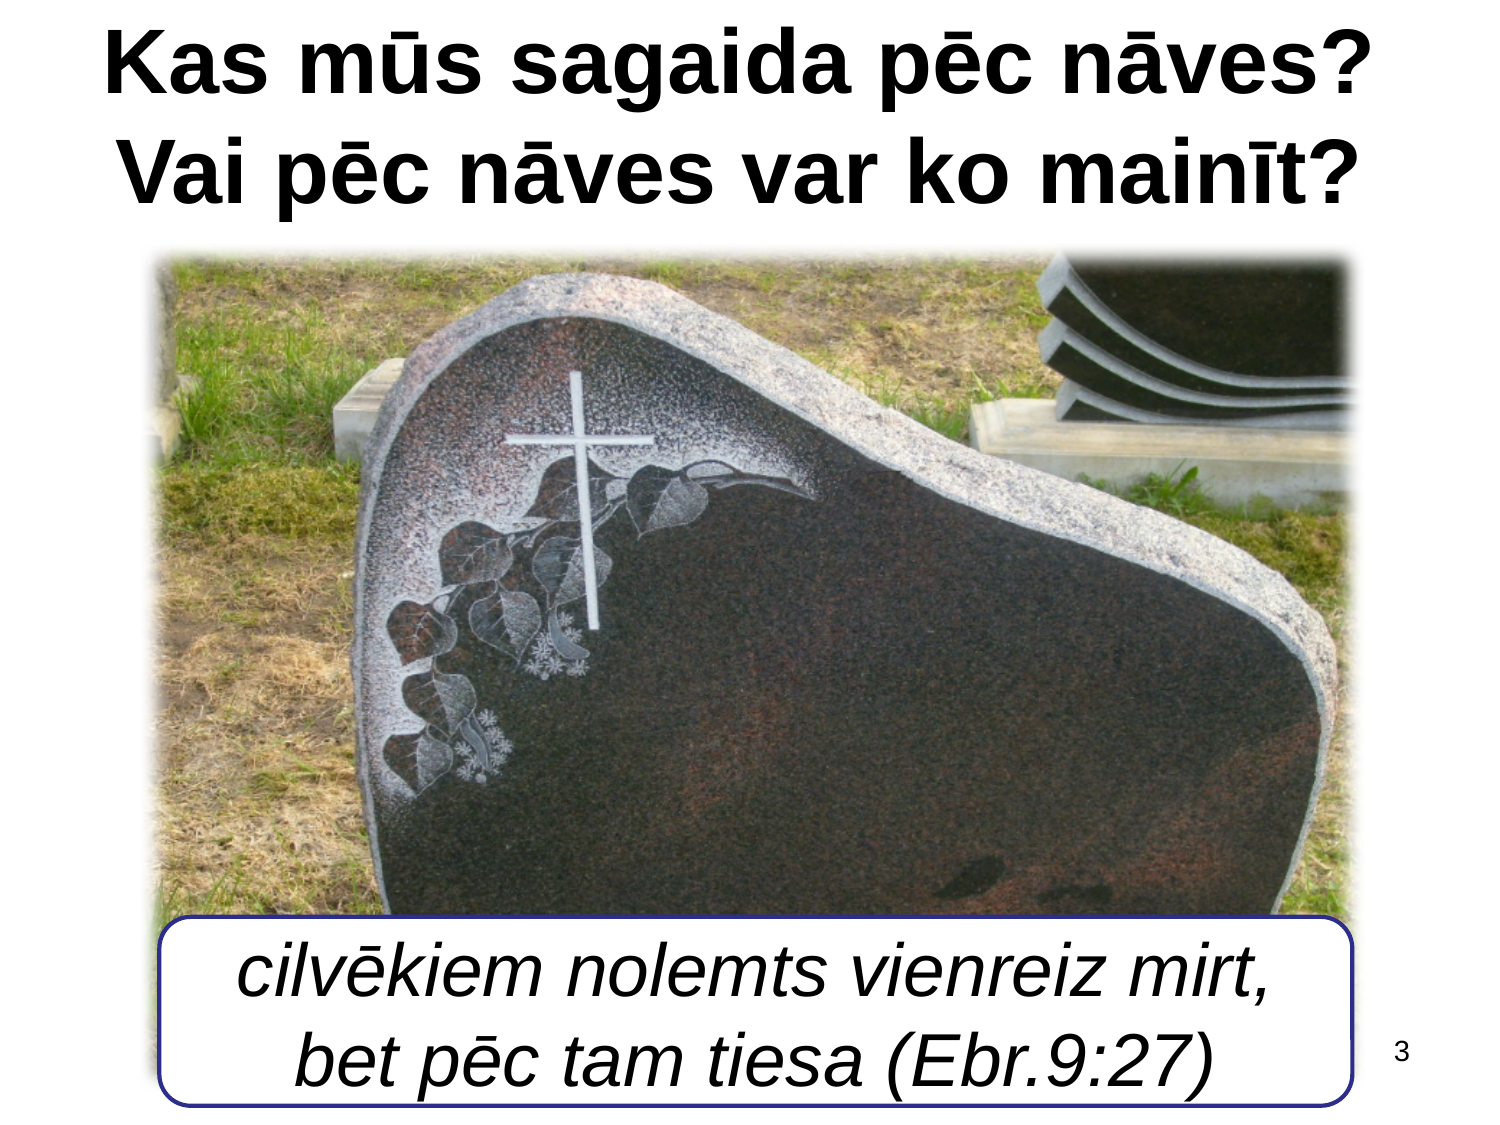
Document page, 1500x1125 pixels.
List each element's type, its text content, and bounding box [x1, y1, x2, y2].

picture [140, 243, 1365, 1093]
slide_number 3 [1340, 1024, 1426, 1103]
text_box cilvēkiem nolemts vienreiz mirt, bet pēc tam tiesa (Ebr.9:27) [171, 1102, 1340, 1108]
title Kas mūs sagaida pēc nāves? Vai pēc nāves var ko mainīt? [64, 42, 1416, 181]
